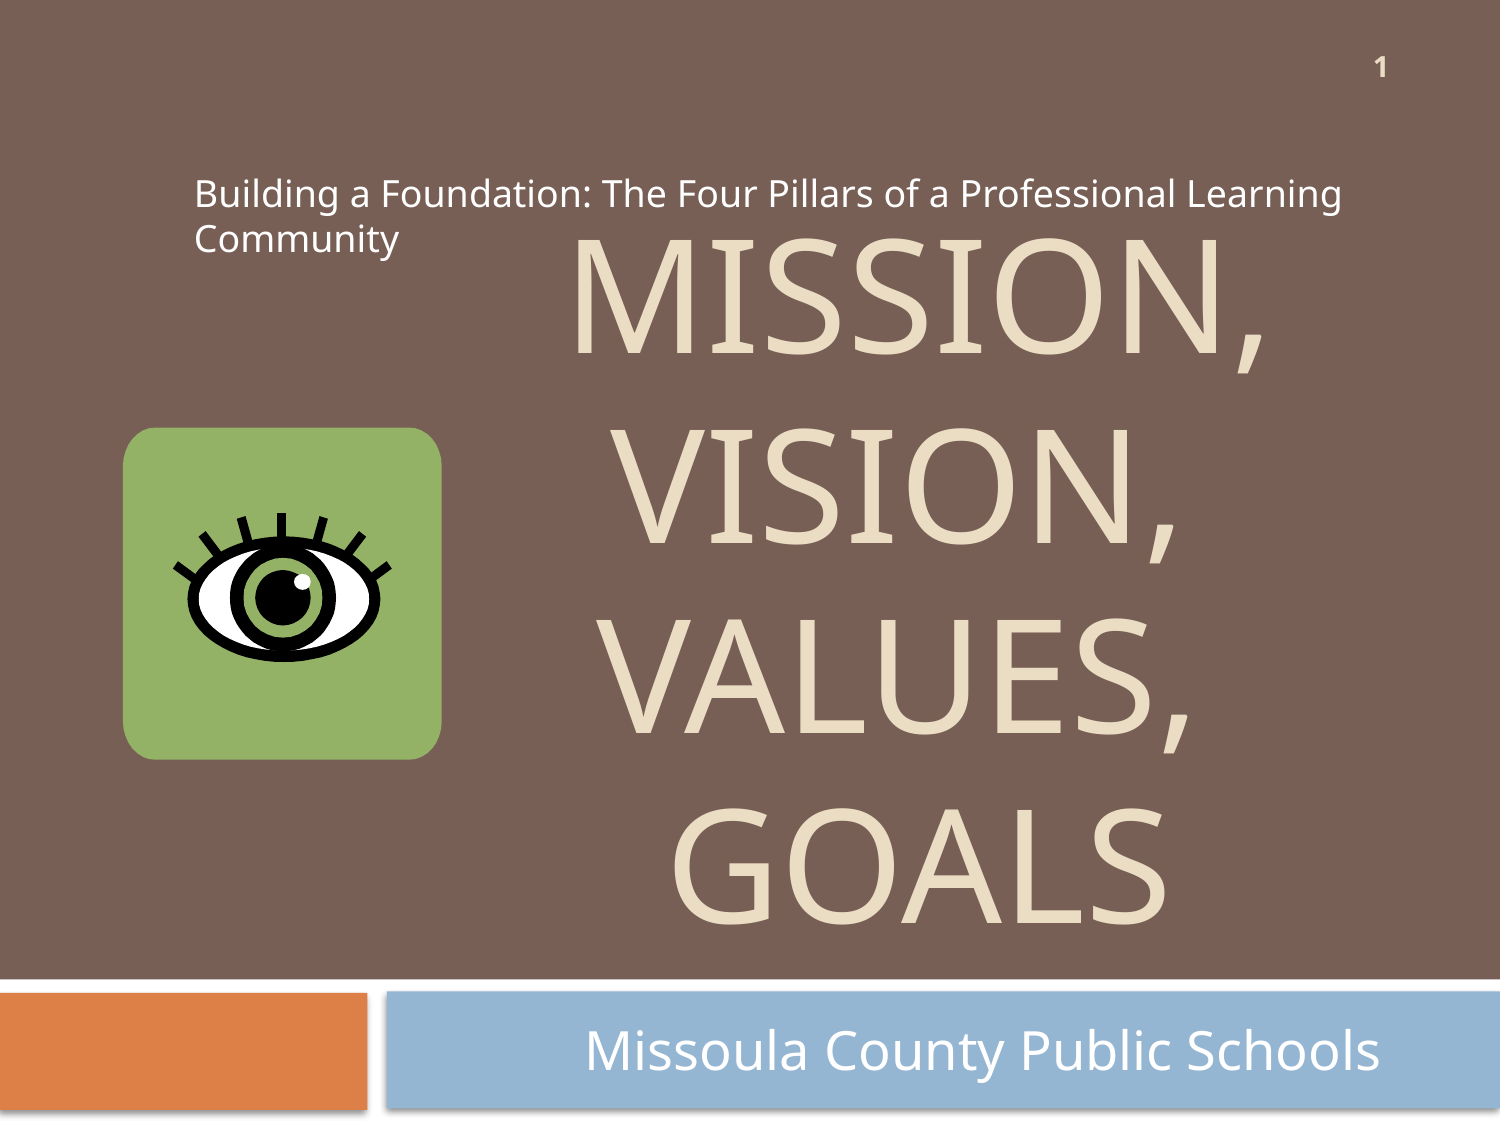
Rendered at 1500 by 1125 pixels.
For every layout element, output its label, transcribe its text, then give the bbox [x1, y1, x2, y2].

picture [122, 427, 442, 760]
subtitle Missoula County Public Schools [387, 992, 1488, 1106]
text_box Building a Foundation: The Four Pillars of a Professional Learning Community [179, 162, 1382, 268]
slide_number 1 [1312, 37, 1450, 100]
title Mission, Vision, Values, Goals [387, 114, 1451, 963]
